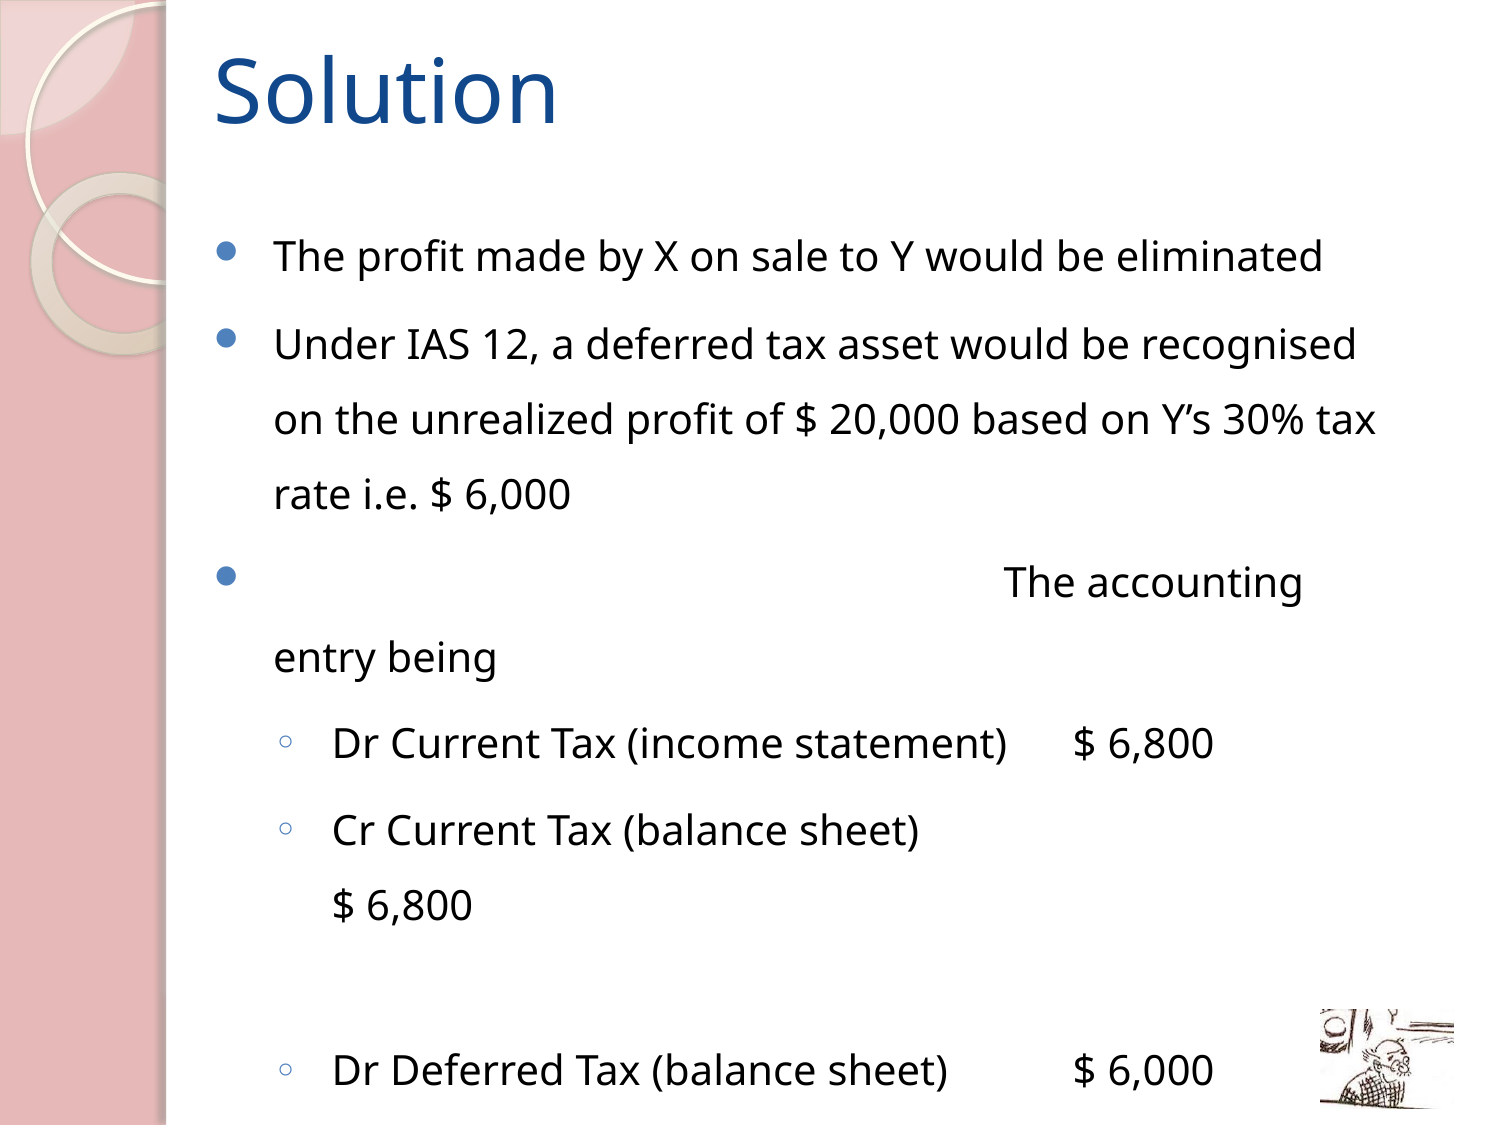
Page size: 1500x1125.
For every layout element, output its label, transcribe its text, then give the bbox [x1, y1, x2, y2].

list The profit made by X on sale to Y would be eliminated Under IAS 12, a deferred tax asset would be recognised on the unrealized profit of $ 20,000 based on Y’s 30% tax rate i.e. $ 6,000 The accounting entry being Dr Current Tax (income statement) $ 6,800 Cr Current Tax (balance sheet) $ 6,800 Dr Deferred Tax (balance sheet) $ 6,000 Cr Deferred Tax (income statement) $ 6,000 [199, 197, 1407, 824]
title Solution [199, 8, 1500, 168]
picture [1320, 1009, 1454, 1109]
